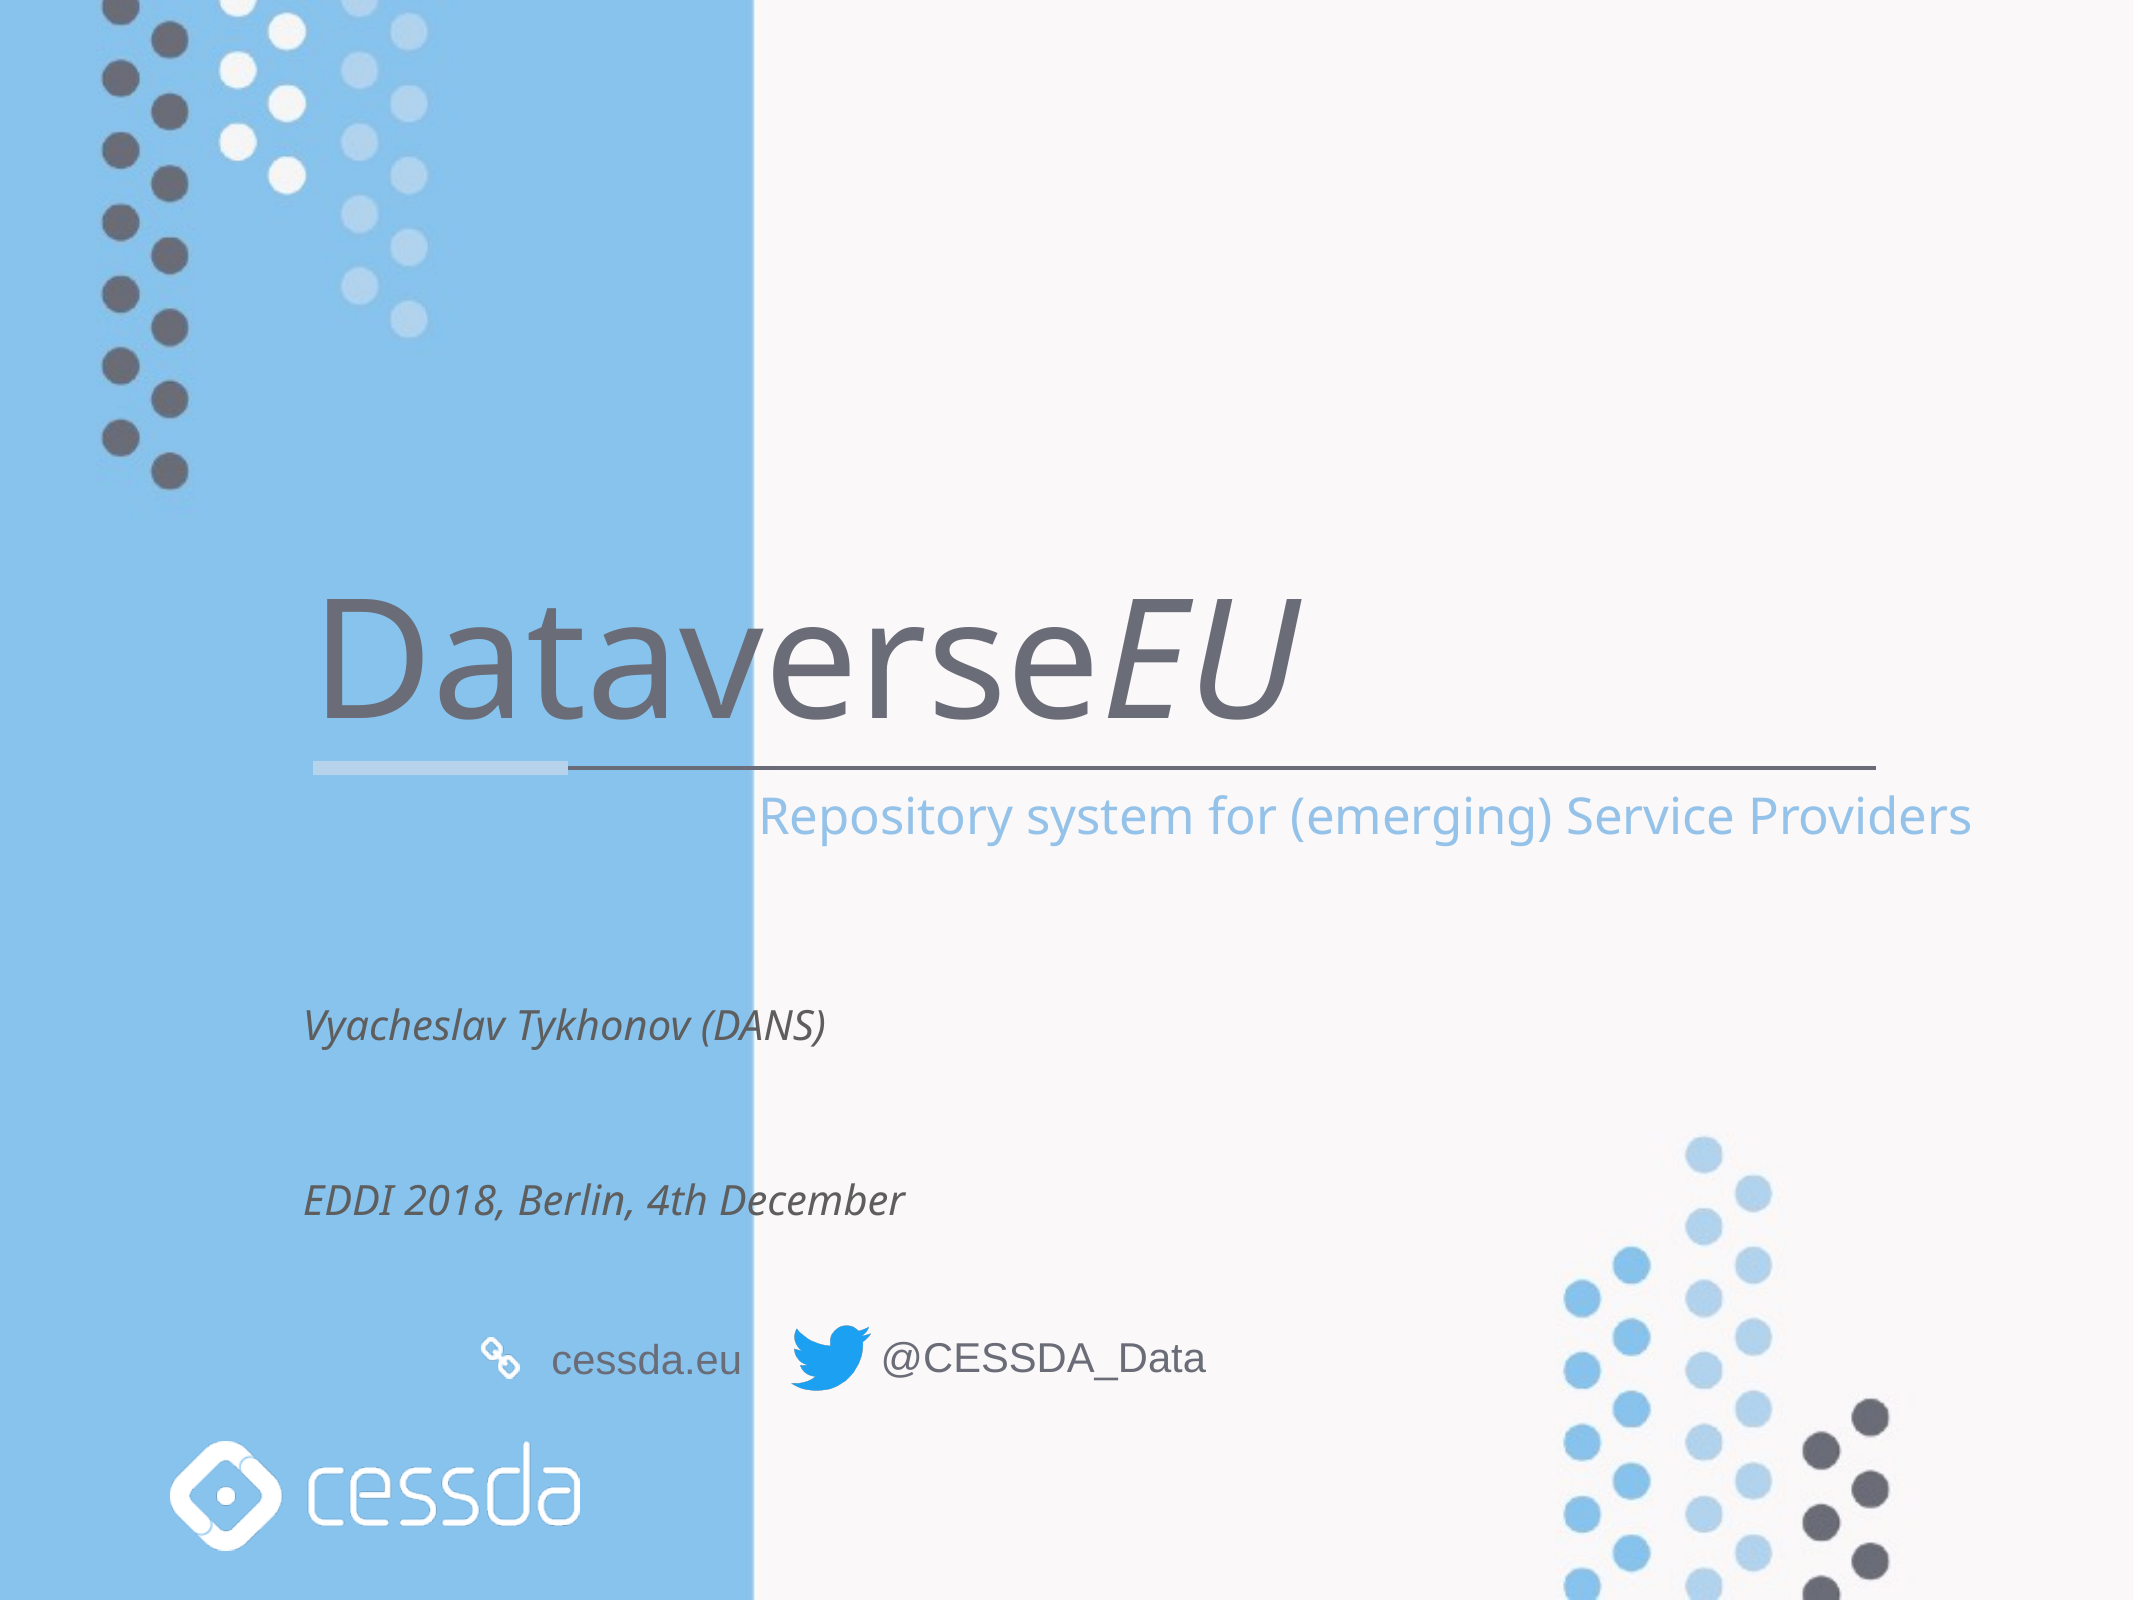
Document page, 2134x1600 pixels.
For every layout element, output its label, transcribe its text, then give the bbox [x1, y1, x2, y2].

list EDDI 2018, Berlin, 4th December [293, 1066, 1025, 1331]
list Vyacheslav Tykhonov (DANS) [293, 980, 963, 1066]
list Repository system for (emerging) Service Providers [749, 775, 2022, 910]
picture [0, 0, 2134, 1600]
list DataverseEU [302, 529, 2020, 761]
